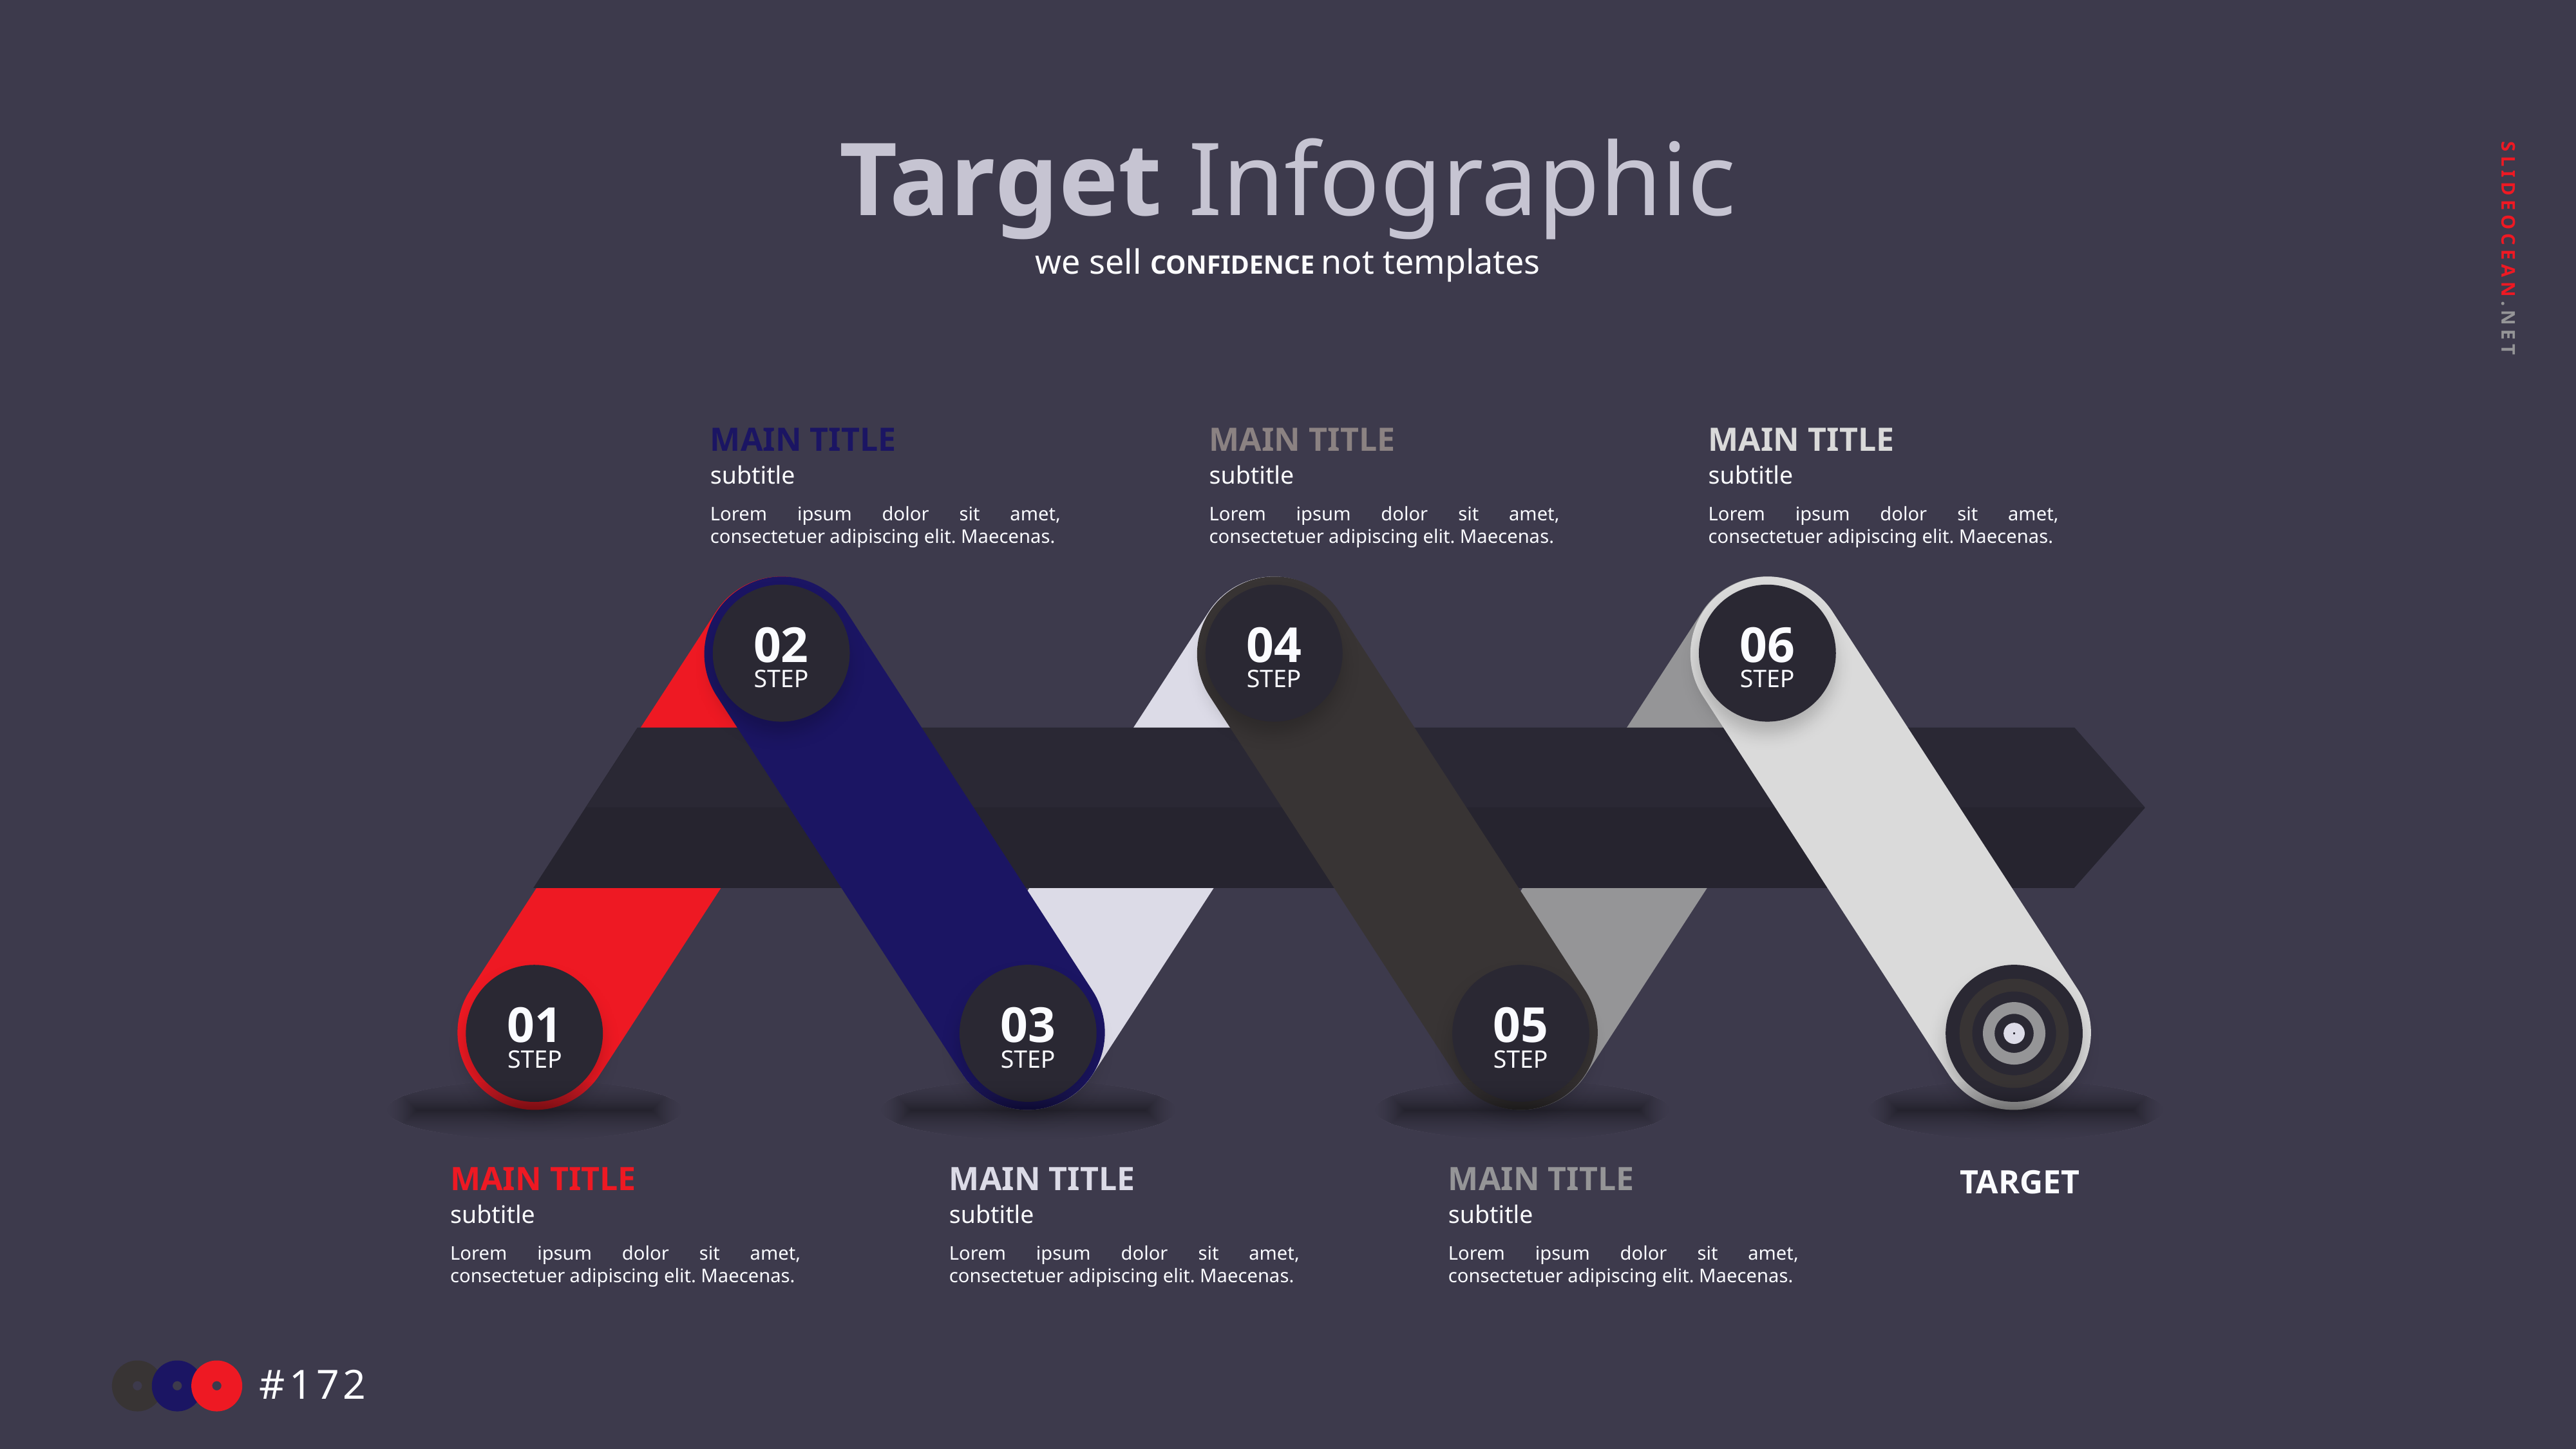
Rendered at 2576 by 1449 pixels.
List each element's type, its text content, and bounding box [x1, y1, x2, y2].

text_box Target Infographic [829, 110, 1746, 241]
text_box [1199, 413, 1570, 545]
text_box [533, 727, 2146, 889]
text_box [700, 417, 1071, 545]
text_box [1698, 583, 1837, 723]
text_box [1204, 583, 1344, 723]
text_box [1438, 1156, 1809, 1285]
text_box [1944, 963, 2084, 1081]
text_box [1521, 889, 1708, 1057]
text_box [386, 1079, 683, 1141]
text_box TARGET [1950, 1157, 2320, 1206]
text_box #172 [259, 1359, 405, 1408]
text_box we sell CONFIDENCE not templates [1026, 241, 1550, 285]
text_box [1132, 587, 1233, 727]
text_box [1698, 417, 2069, 545]
text_box [2002, 1021, 2026, 1045]
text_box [490, 989, 580, 1078]
text_box [1373, 1079, 1671, 1141]
text_box [1867, 1079, 2164, 1141]
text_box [1722, 608, 1812, 698]
text_box [712, 583, 851, 723]
text_box [840, 889, 1106, 1057]
text_box [464, 963, 604, 1080]
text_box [440, 1156, 811, 1285]
text_box [1689, 575, 1909, 727]
text_box [1028, 889, 1215, 1056]
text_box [983, 989, 1073, 1078]
text_box [879, 1079, 1177, 1141]
text_box [1451, 963, 1591, 1081]
text_box [1826, 889, 2092, 1057]
text_box [958, 963, 1098, 1080]
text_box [1476, 989, 1566, 1078]
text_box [736, 608, 826, 698]
text_box [1333, 889, 1599, 1057]
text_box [1229, 608, 1319, 698]
text_box [703, 575, 923, 727]
text_box [1982, 1001, 2047, 1066]
text_box [1196, 575, 1416, 727]
text_box [1958, 978, 2070, 1079]
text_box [939, 1156, 1310, 1285]
text_box [456, 889, 722, 1056]
text_box [1625, 587, 1726, 727]
text_box [639, 585, 743, 727]
